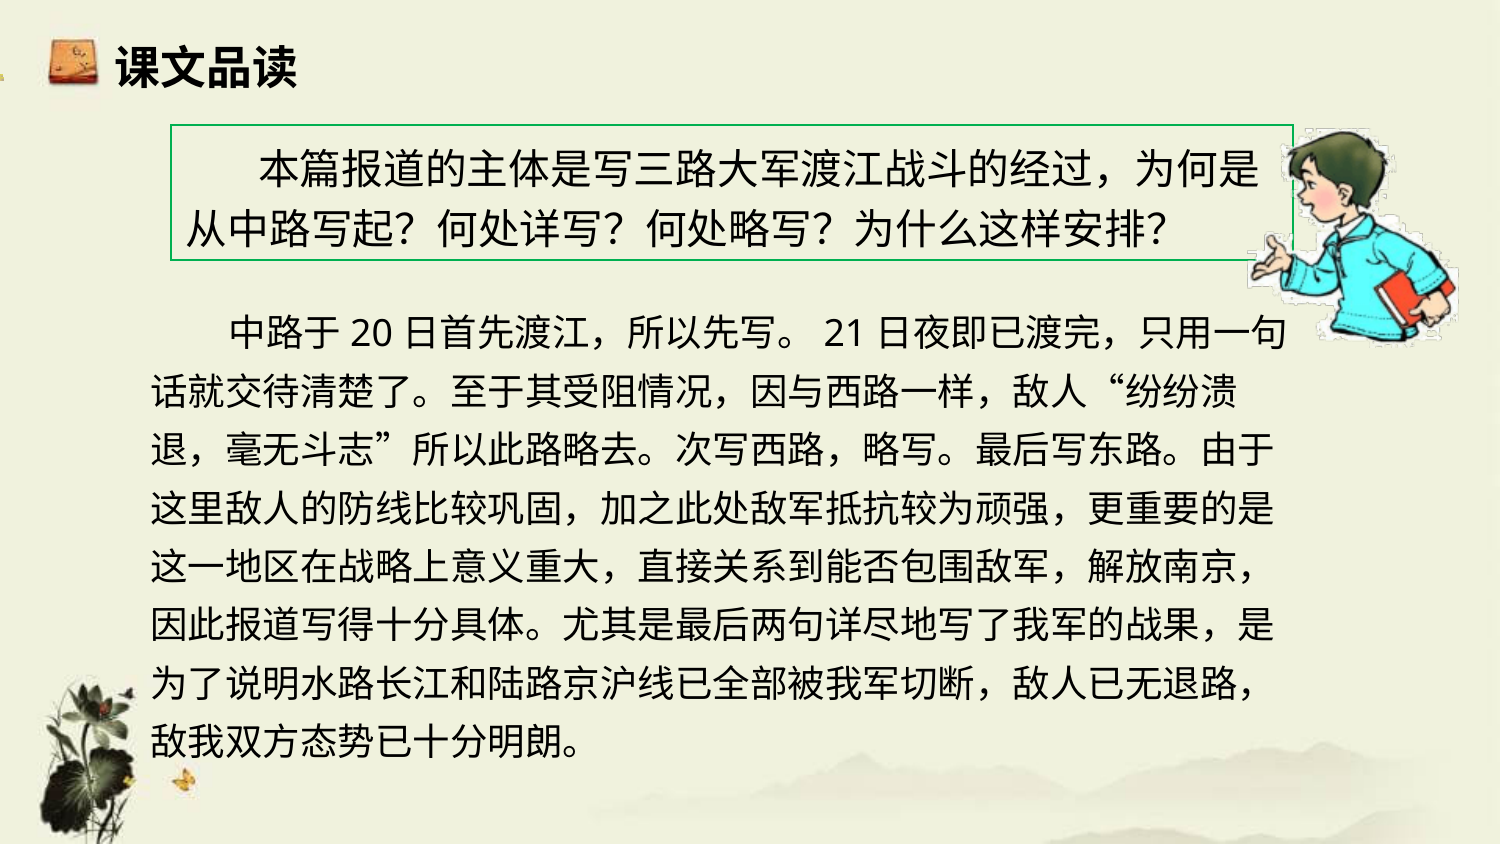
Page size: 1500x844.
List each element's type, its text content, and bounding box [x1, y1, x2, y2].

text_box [170, 124, 1462, 348]
text_box 课文品读 [100, 31, 313, 127]
text_box 中路于20日首先渡江，所以先写。21日夜即已渡完，只用一句话就交待清楚了。至于其受阻情况，因与西路一样，敌人“纷纷溃退，毫无斗志”所以此路略去。次写西路，略写。最后写东路。由于这里敌人的防线比较巩固，加之此处敌军抵抗较为顽强，更重要的是这一地区在战略上意义重大，直接关系到能否包围敌军，解放南京，因此报道写得十分具体。尤其是最后两句详尽地写了我军的战果，是为了说明水路长江和陆路京沪线已全部被我军切断，敌人已无退路，敌我双方态势已十分明朗。 [135, 288, 1317, 771]
picture [0, 0, 1500, 844]
